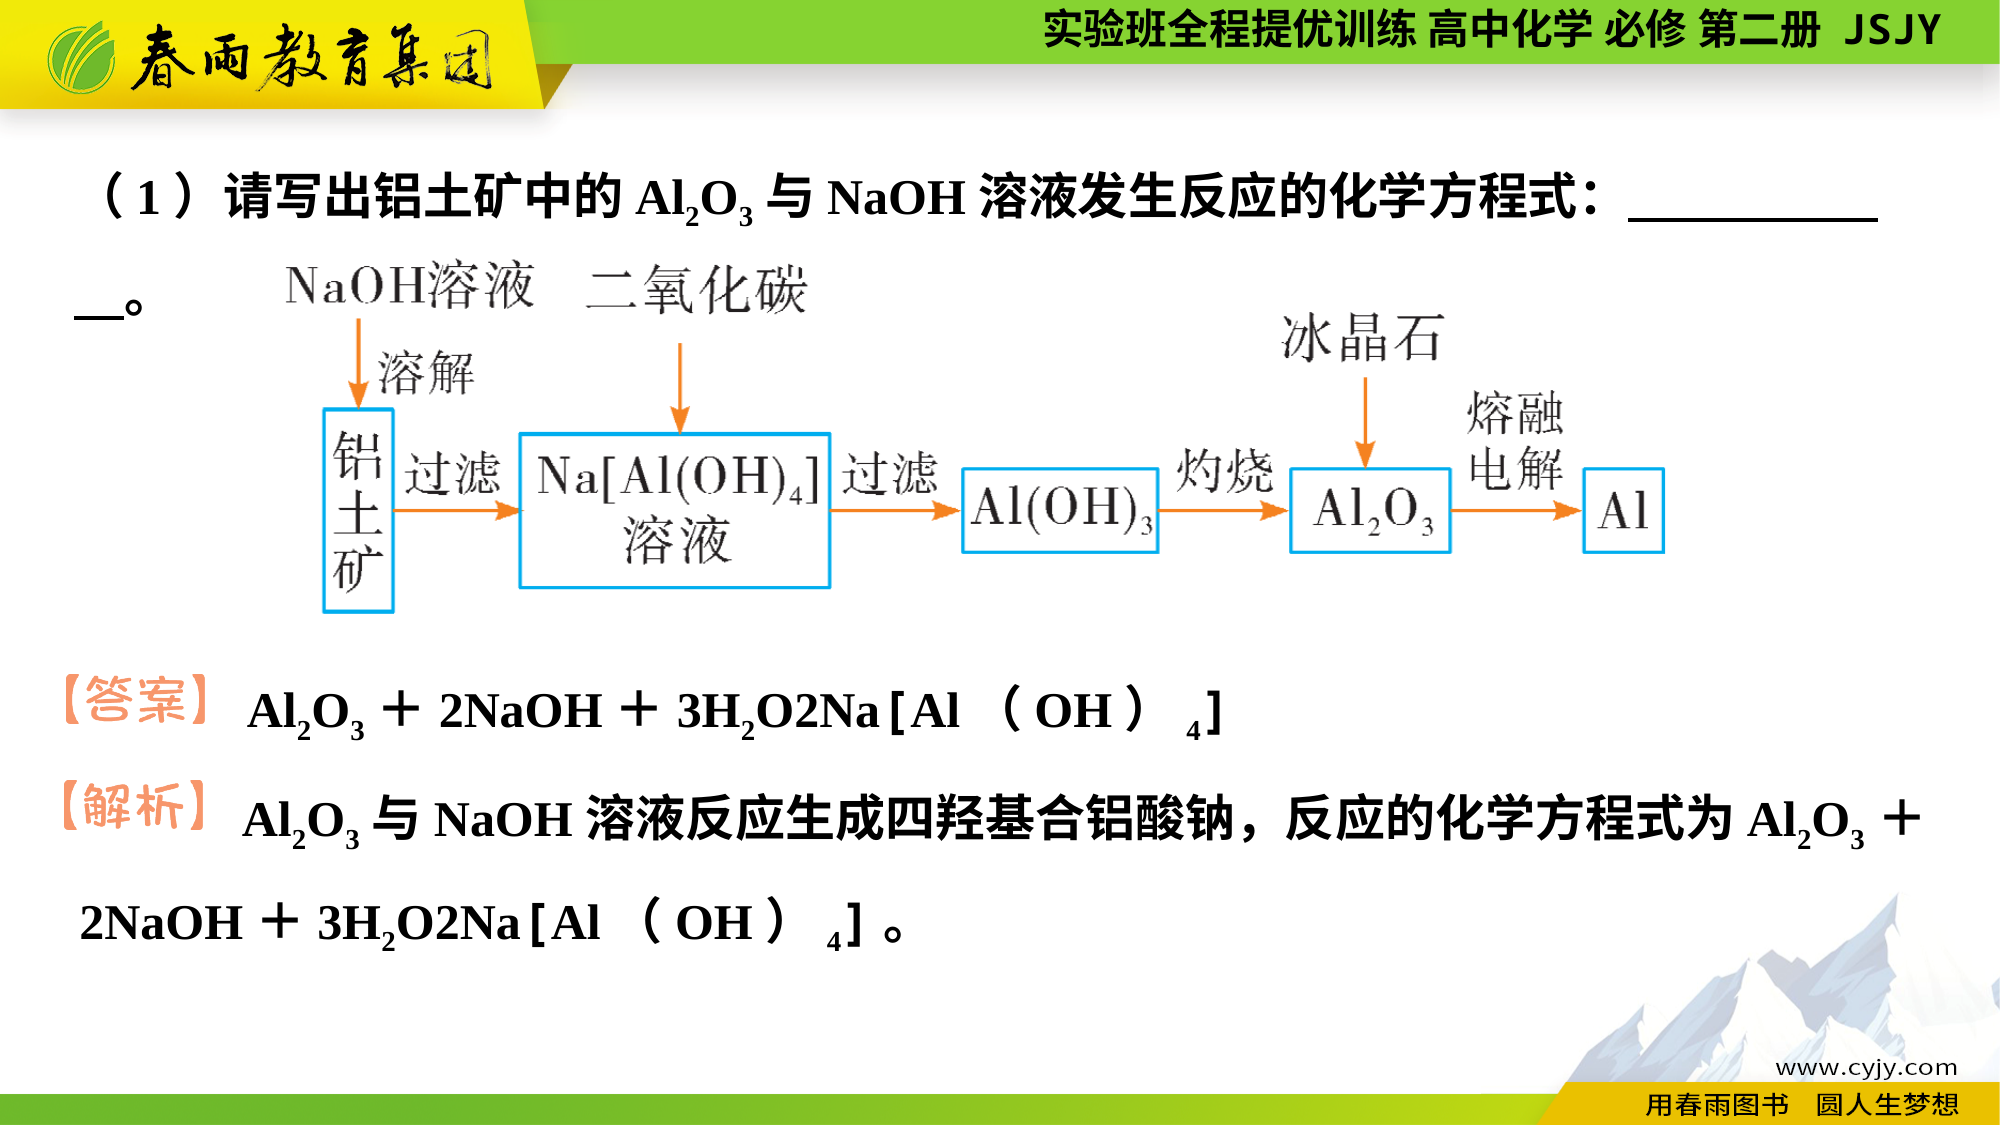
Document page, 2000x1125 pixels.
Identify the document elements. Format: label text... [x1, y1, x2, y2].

picture [0, 0, 2000, 1125]
list （1）请写出铝土矿中的Al2O3与NaOH溶液发生反应的化学方程式： 。 [59, 122, 1944, 217]
